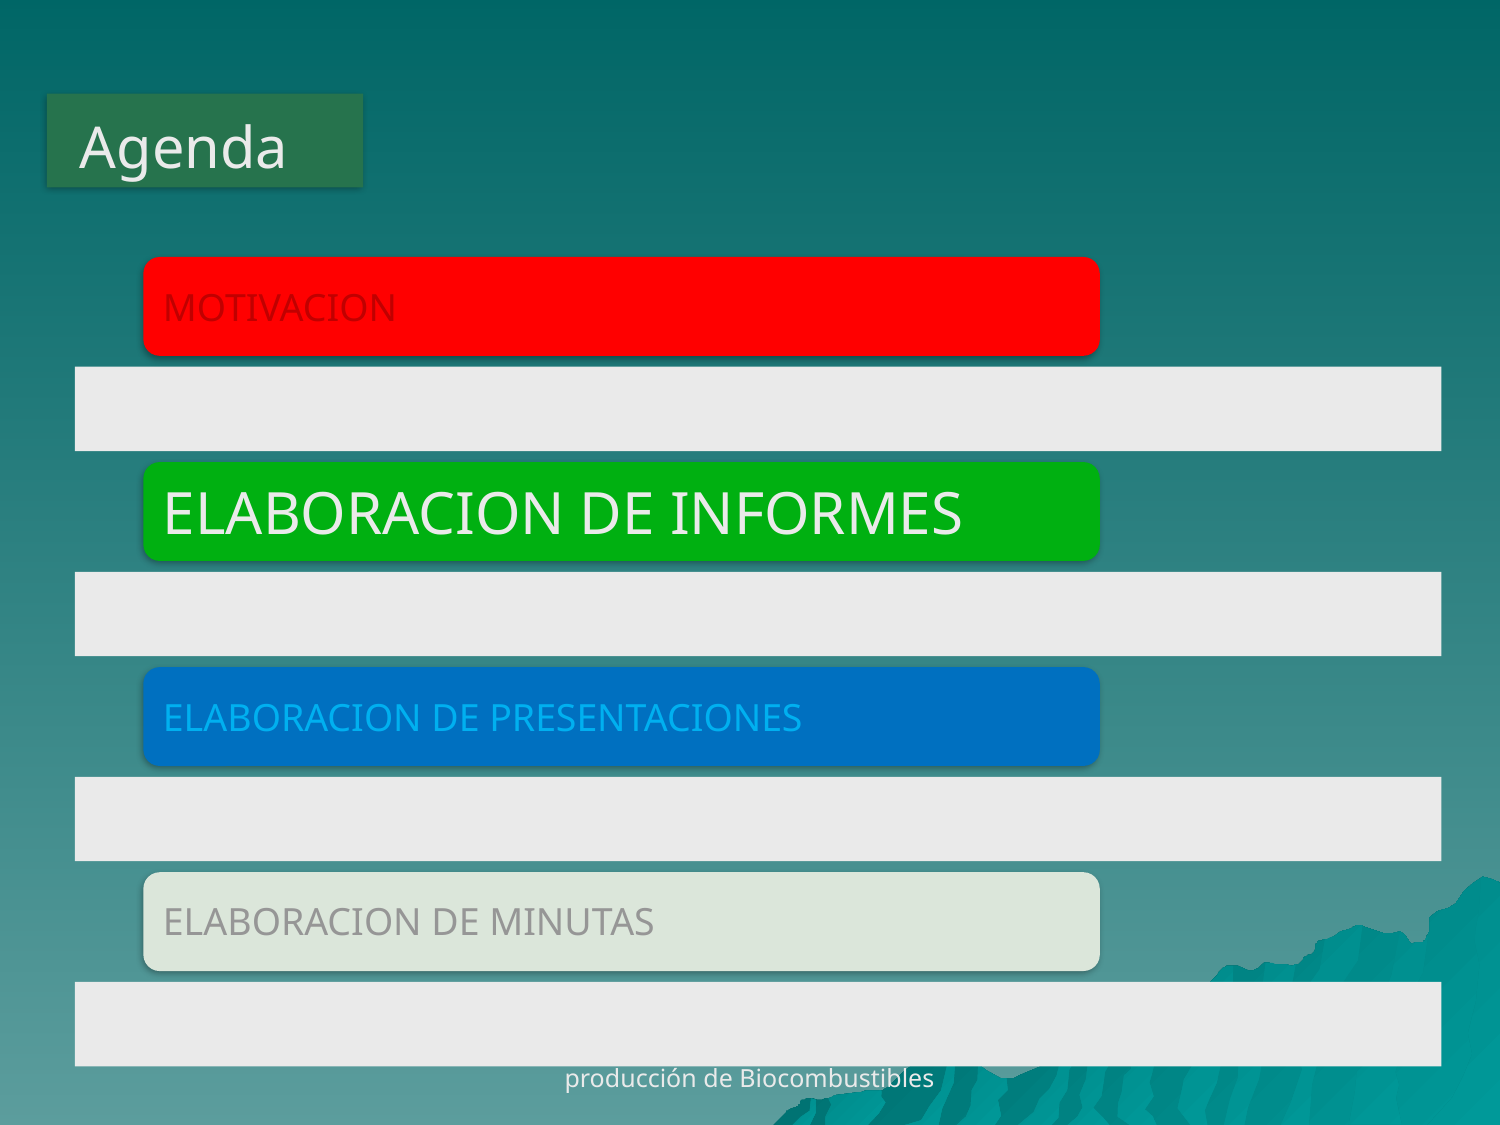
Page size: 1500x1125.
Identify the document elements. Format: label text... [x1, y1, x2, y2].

footer Diseño de procesos para la producción de Biocombustibles [512, 1074, 988, 1101]
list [74, 245, 1442, 1067]
text_box Agenda [46, 93, 364, 188]
